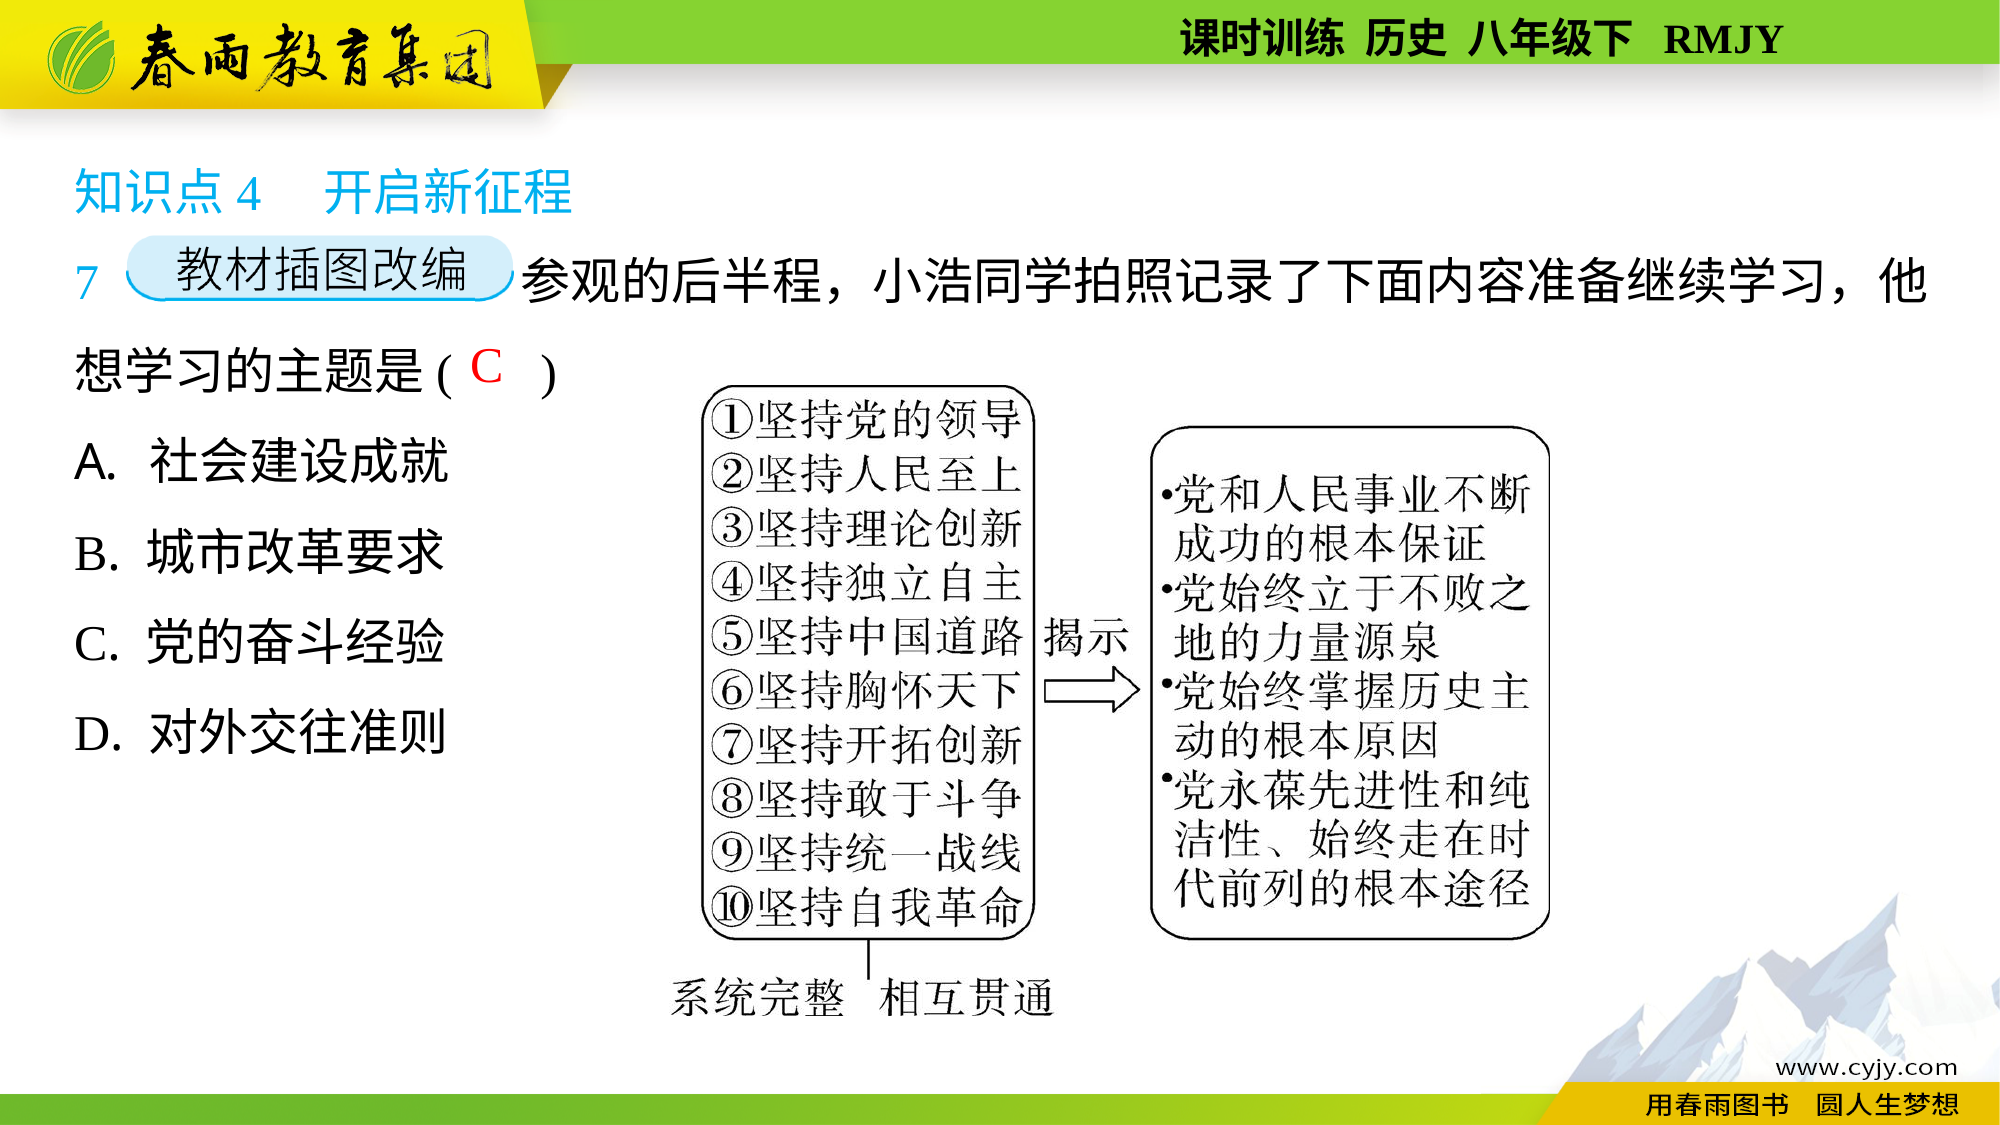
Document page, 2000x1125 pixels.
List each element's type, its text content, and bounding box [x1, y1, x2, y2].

picture [0, 0, 2000, 1125]
text_box C [455, 324, 519, 400]
list 知识点4 开启新征程 7 参观的后半程，小浩同学拍照记录了下面内容准备继续学习，他想学习的主题是( ) 社会建设成就 B. 城市改革要求 C. 党的奋斗经验 D. 对外交往准则 [59, 122, 1944, 774]
